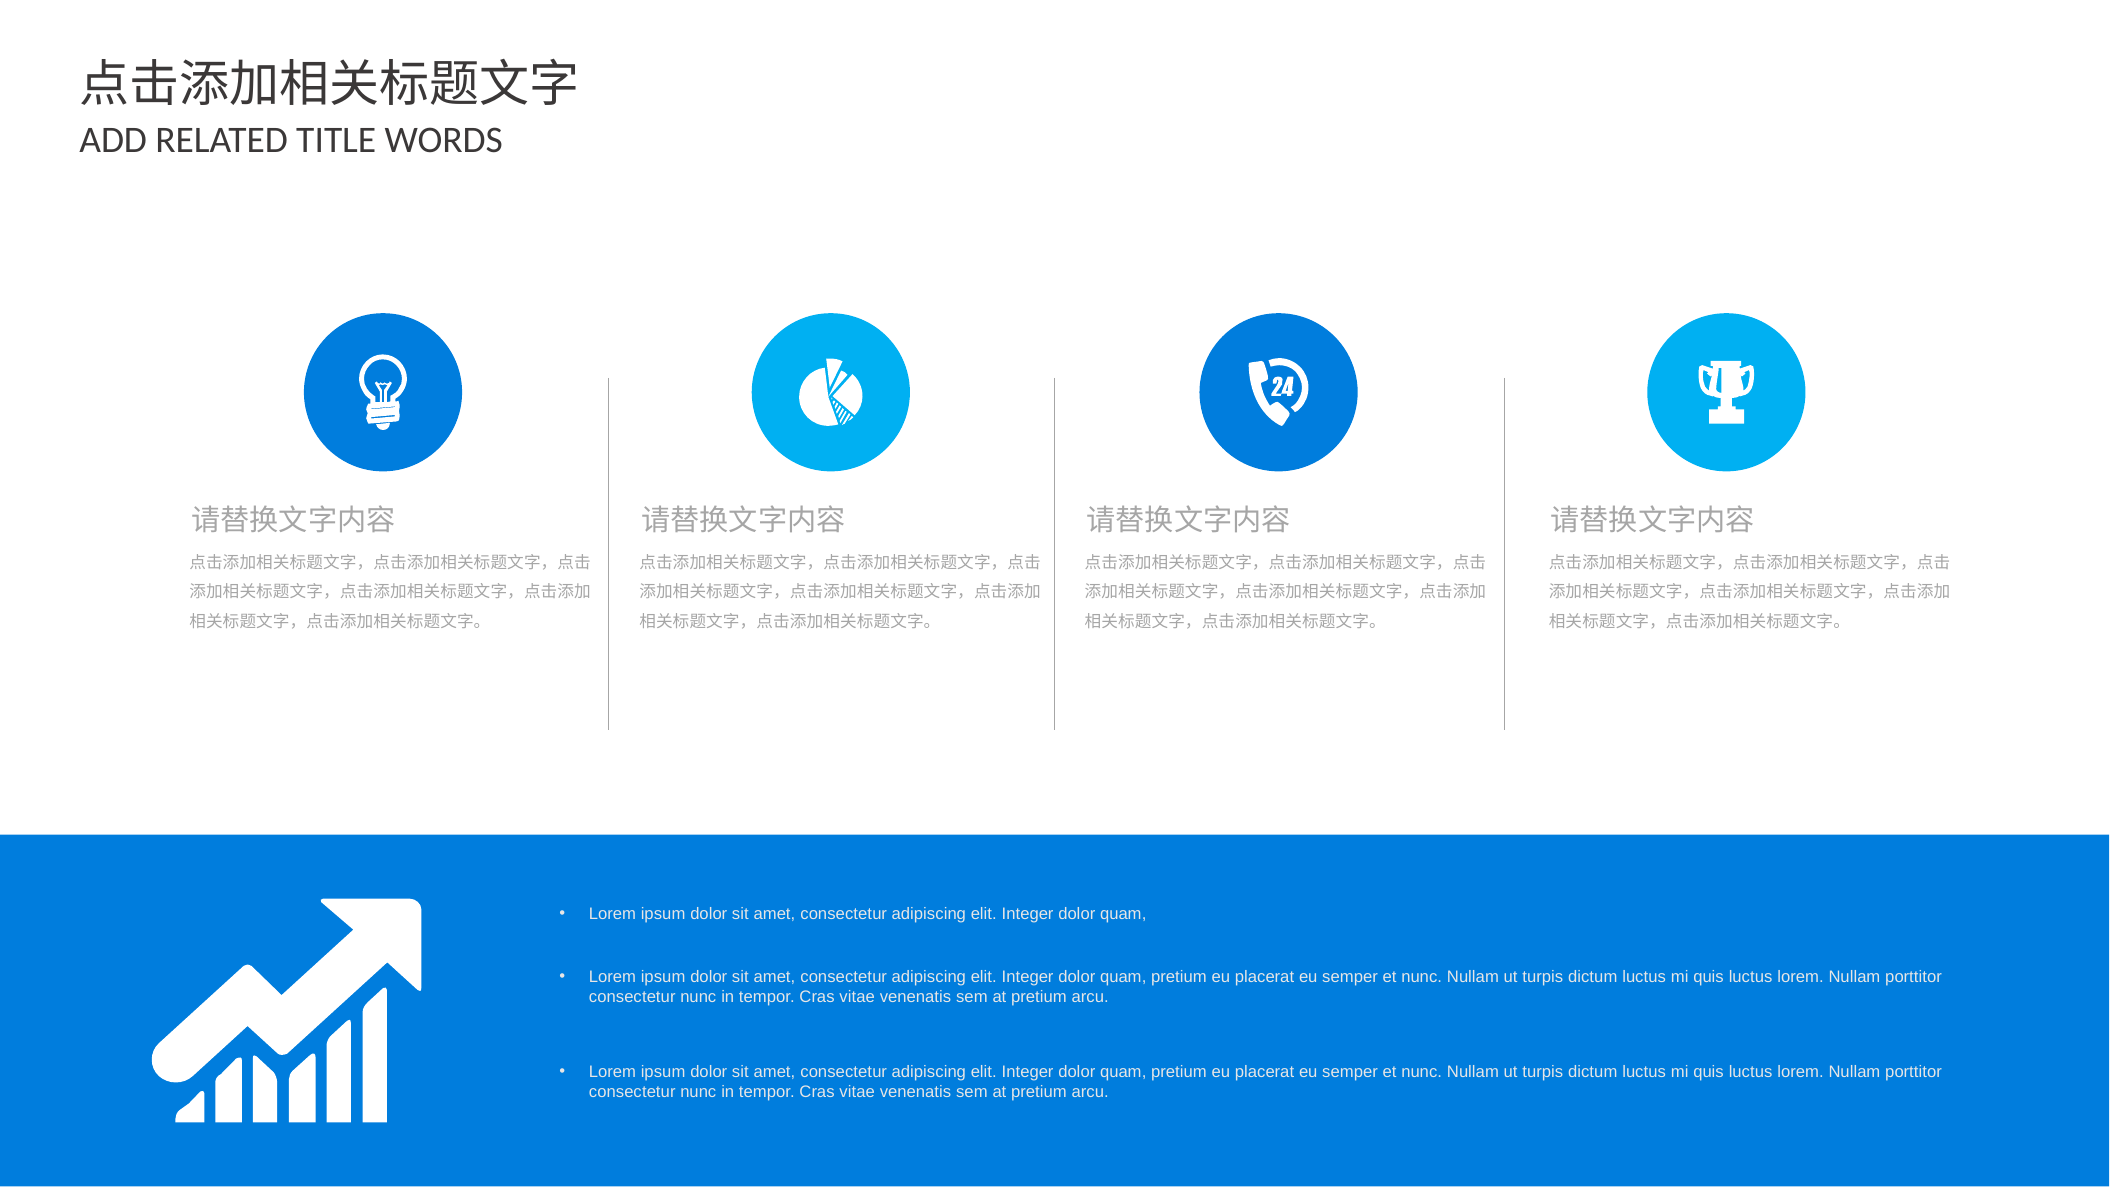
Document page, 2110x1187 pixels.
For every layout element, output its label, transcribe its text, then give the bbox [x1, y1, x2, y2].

text_box ADD RELATED TITLE WORDS [63, 107, 520, 169]
text_box 点击添加相关标题文字，点击添加相关标题文字，点击添加相关标题文字，点击添加相关标题文字，点击添加相关标题文字，点击添加相关标题文字。 [175, 534, 608, 639]
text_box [1199, 313, 1358, 472]
text_box 请替换文字内容 [625, 486, 1024, 545]
text_box 点击添加相关标题文字 [63, 43, 596, 120]
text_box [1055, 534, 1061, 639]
text_box 点击添加相关标题文字，点击添加相关标题文字，点击添加相关标题文字，点击添加相关标题文字，点击添加相关标题文字，点击添加相关标题文字。 [625, 534, 1054, 639]
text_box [303, 313, 463, 472]
text_box 请替换文字内容 [1534, 486, 1934, 545]
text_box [149, 898, 422, 1123]
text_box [1647, 313, 1806, 472]
text_box 请替换文字内容 [1070, 486, 1470, 545]
text_box 点击添加相关标题文字，点击添加相关标题文字，点击添加相关标题文字，点击添加相关标题文字，点击添加相关标题文字，点击添加相关标题文字。 [1070, 534, 1504, 639]
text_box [544, 895, 2026, 1110]
text_box 点击添加相关标题文字，点击添加相关标题文字，点击添加相关标题文字，点击添加相关标题文字，点击添加相关标题文字，点击添加相关标题文字。 [1534, 534, 1970, 639]
text_box [0, 834, 2110, 1187]
text_box 请替换文字内容 [175, 486, 574, 545]
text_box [751, 313, 910, 472]
